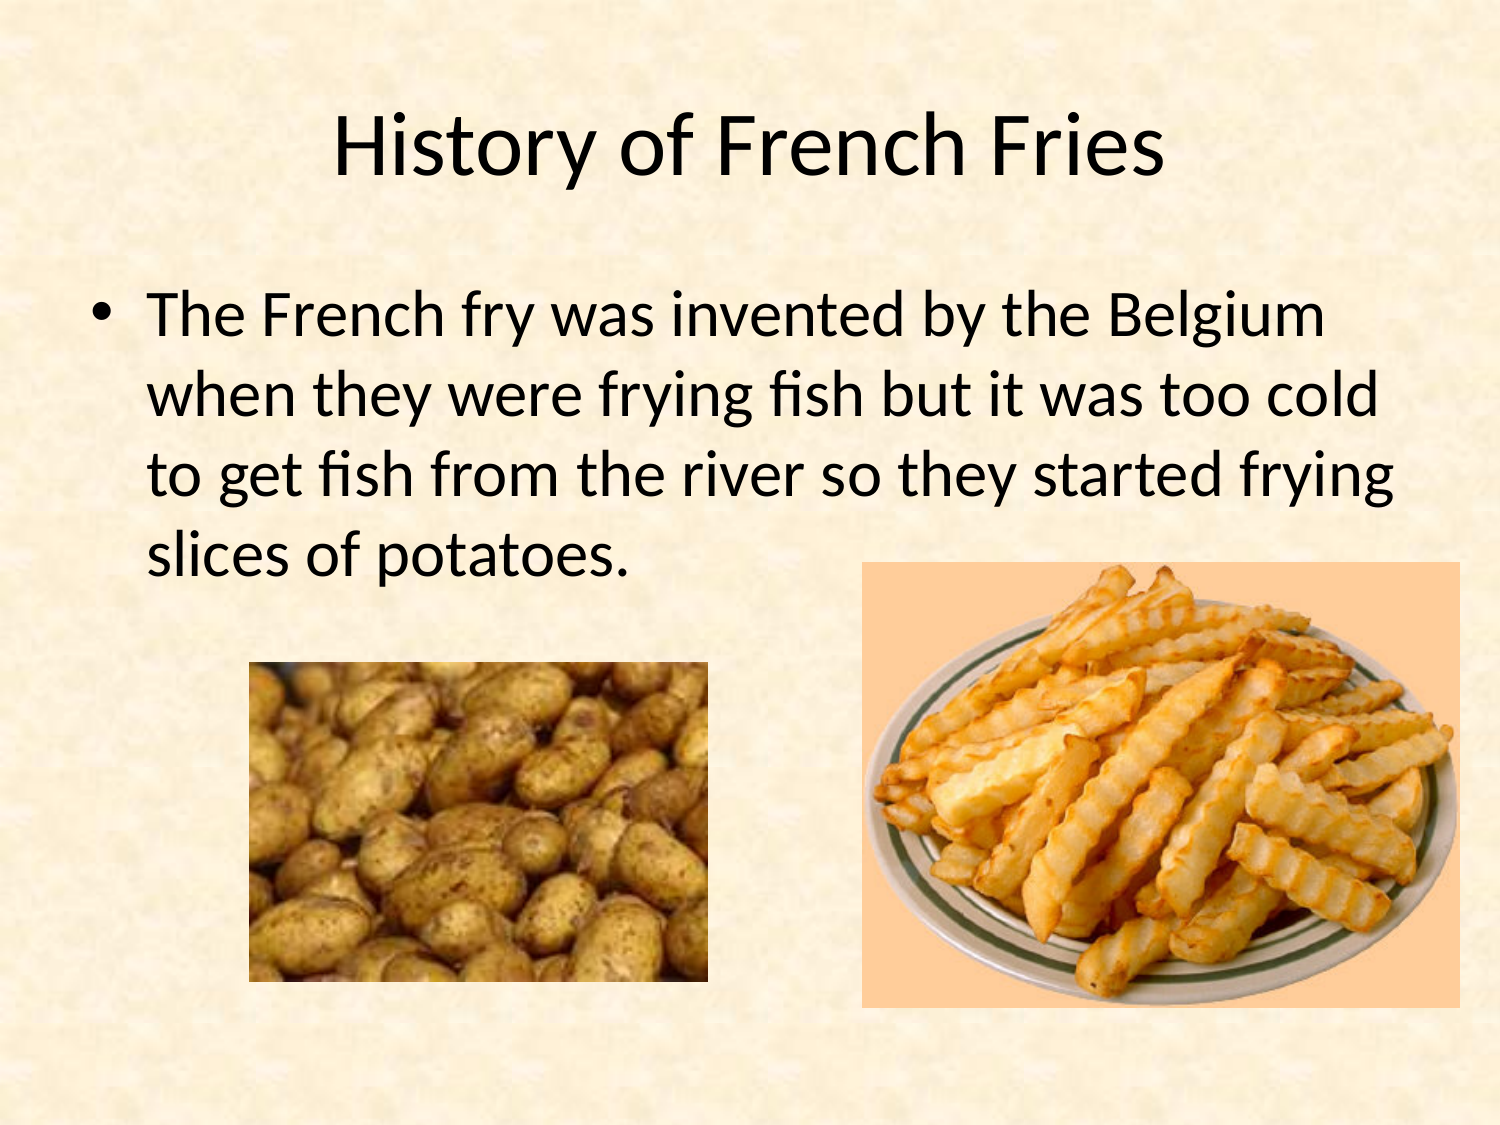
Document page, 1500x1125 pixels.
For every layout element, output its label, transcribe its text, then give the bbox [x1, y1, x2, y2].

picture [0, 0, 1500, 1125]
list The French fry was invented by the Belgium when they were frying fish but it was too cold to get fish from the river so they started frying slices of potatoes. [75, 262, 1425, 1005]
title History of French Fries [75, 45, 1425, 233]
